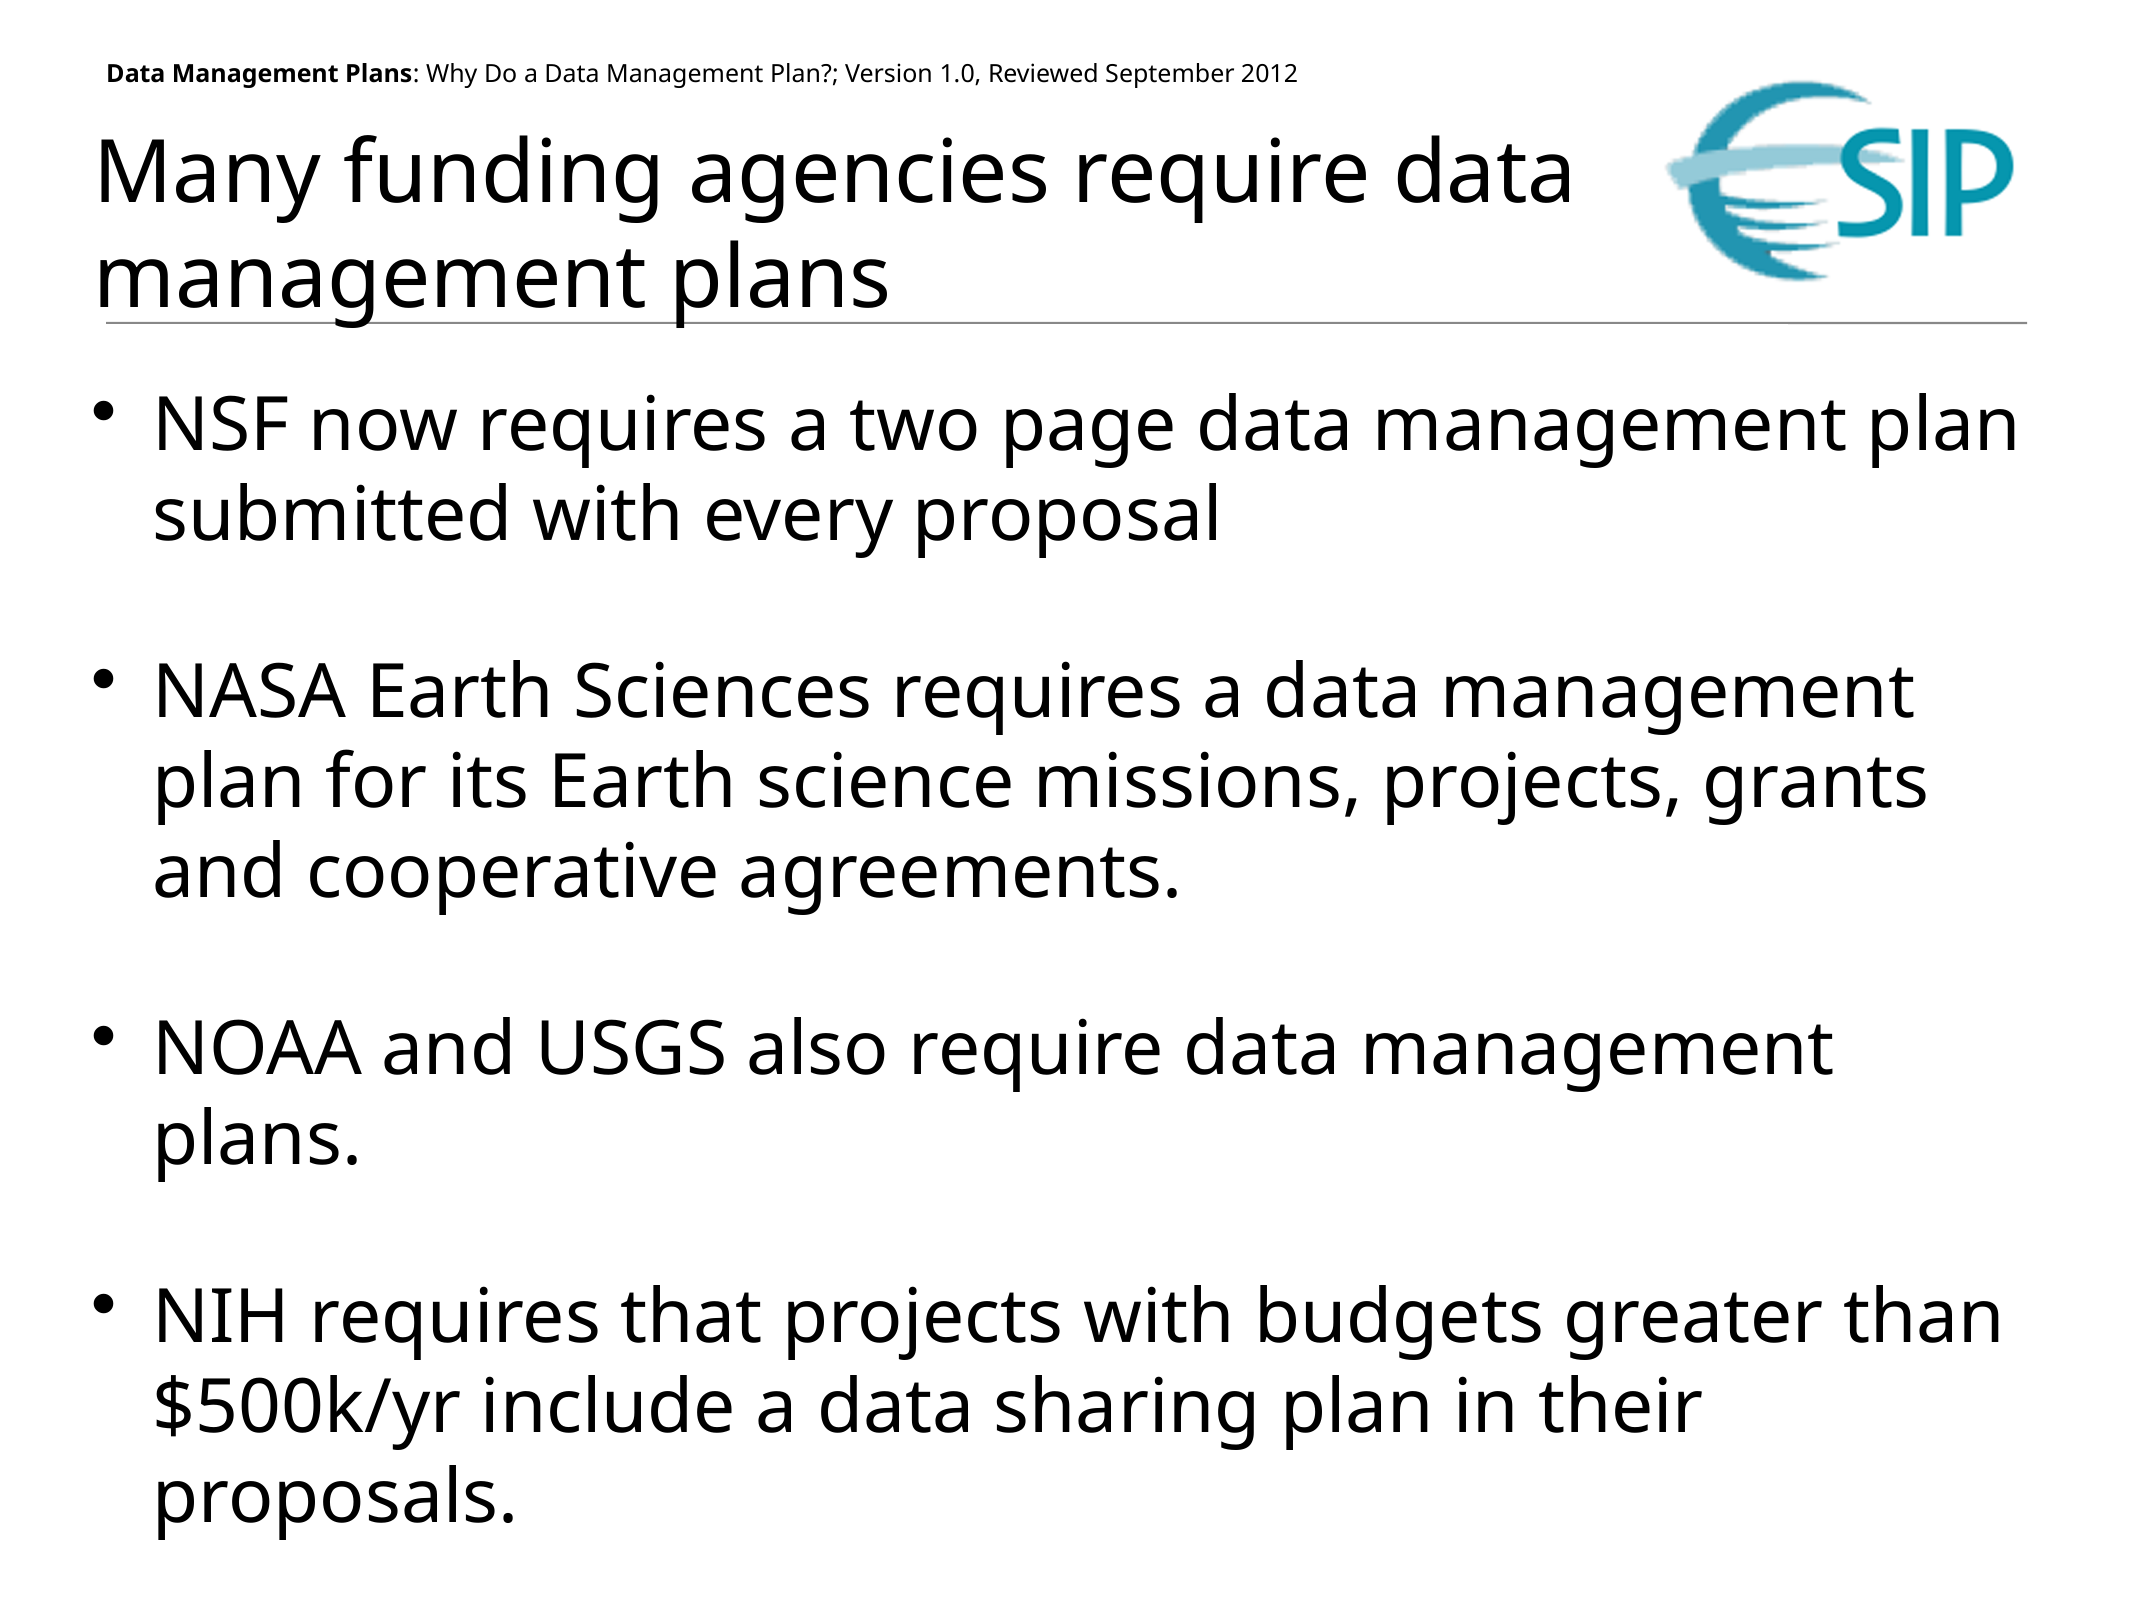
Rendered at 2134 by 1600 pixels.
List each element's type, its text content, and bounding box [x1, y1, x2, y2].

title Many funding agencies require data management plans [93, 95, 1703, 325]
text_box Data Management Plans: Why Do a Data Management Plan?; Version 1.0, Reviewed September 2012 [91, 49, 1380, 100]
list NSF now requires a two page data management plan submitted with every proposal NASA Earth Sciences requires a data management plan for its Earth science missions, projects, grants and cooperative agreements. NOAA and USGS also require data management plans. NIH requires that projects with budgets greater than $500k/yr include a data sharing plan in their proposals. [91, 375, 2038, 1408]
picture [1653, 62, 2030, 286]
